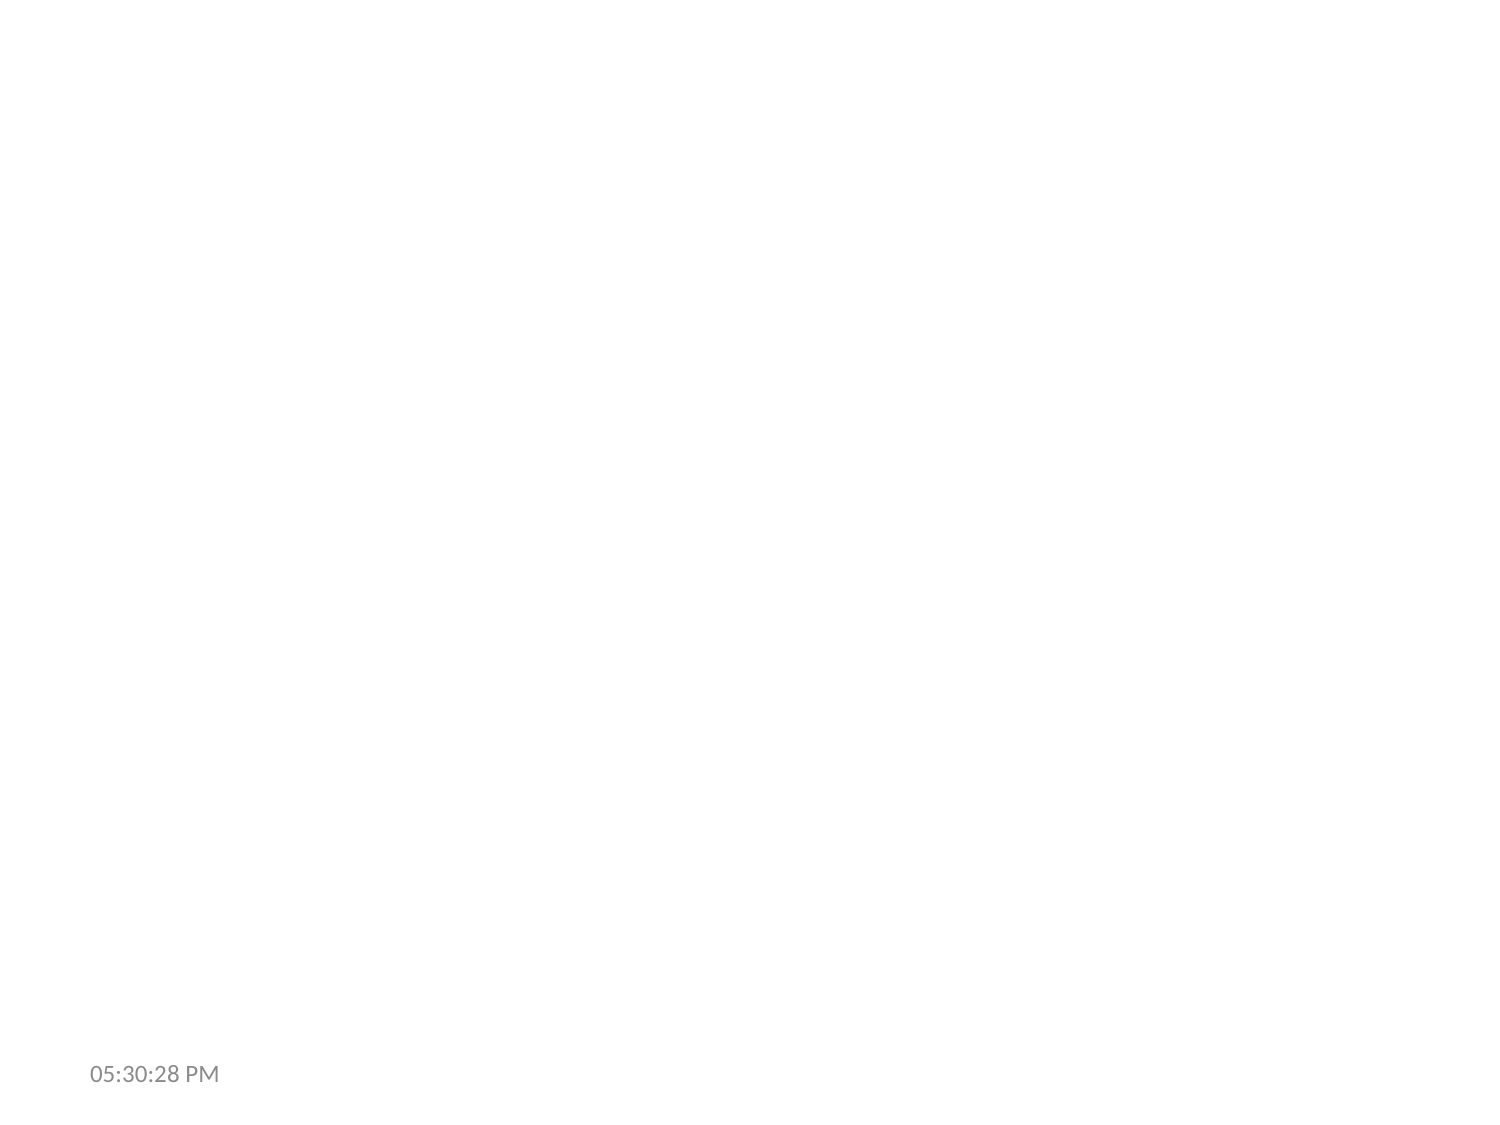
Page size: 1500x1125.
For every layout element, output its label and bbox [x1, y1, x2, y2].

slide_number [75, 1042, 425, 1103]
